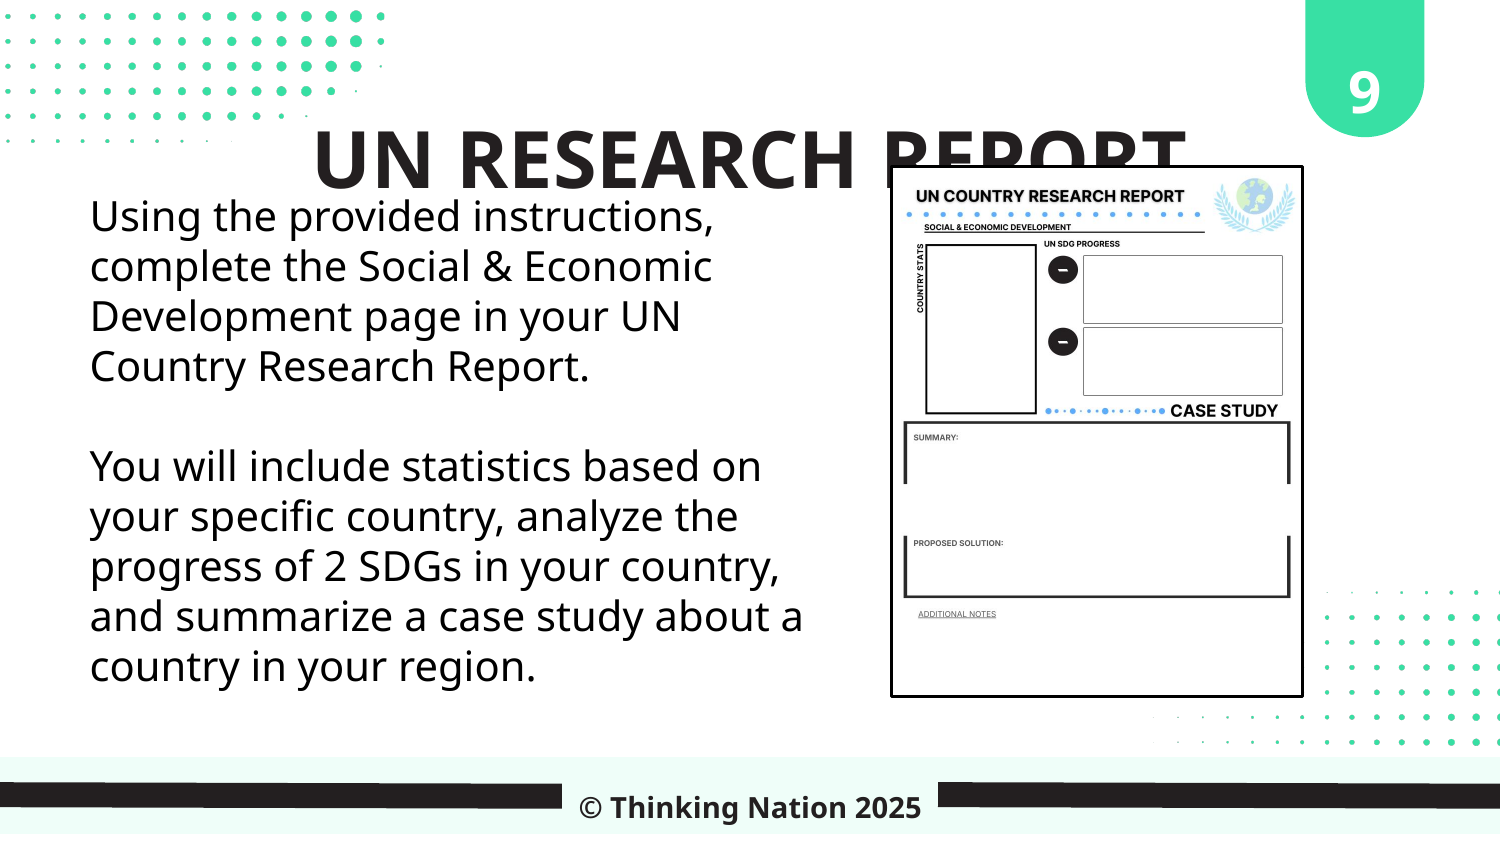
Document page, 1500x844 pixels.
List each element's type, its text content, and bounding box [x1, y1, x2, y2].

text_box [1128, 590, 1500, 755]
text_box Using the provided instructions, complete the Social & Economic Development page in your UN Country Research Report. You will include statistics based on your specific country, analyze the progress of 2 SDGs in your country, and summarize a case study about a country in your region. [89, 189, 822, 743]
text_box UN RESEARCH REPORT [209, 71, 1291, 205]
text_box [1300, 0, 1430, 138]
picture [893, 167, 1302, 696]
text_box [0, 756, 1500, 835]
text_box [0, 0, 385, 144]
